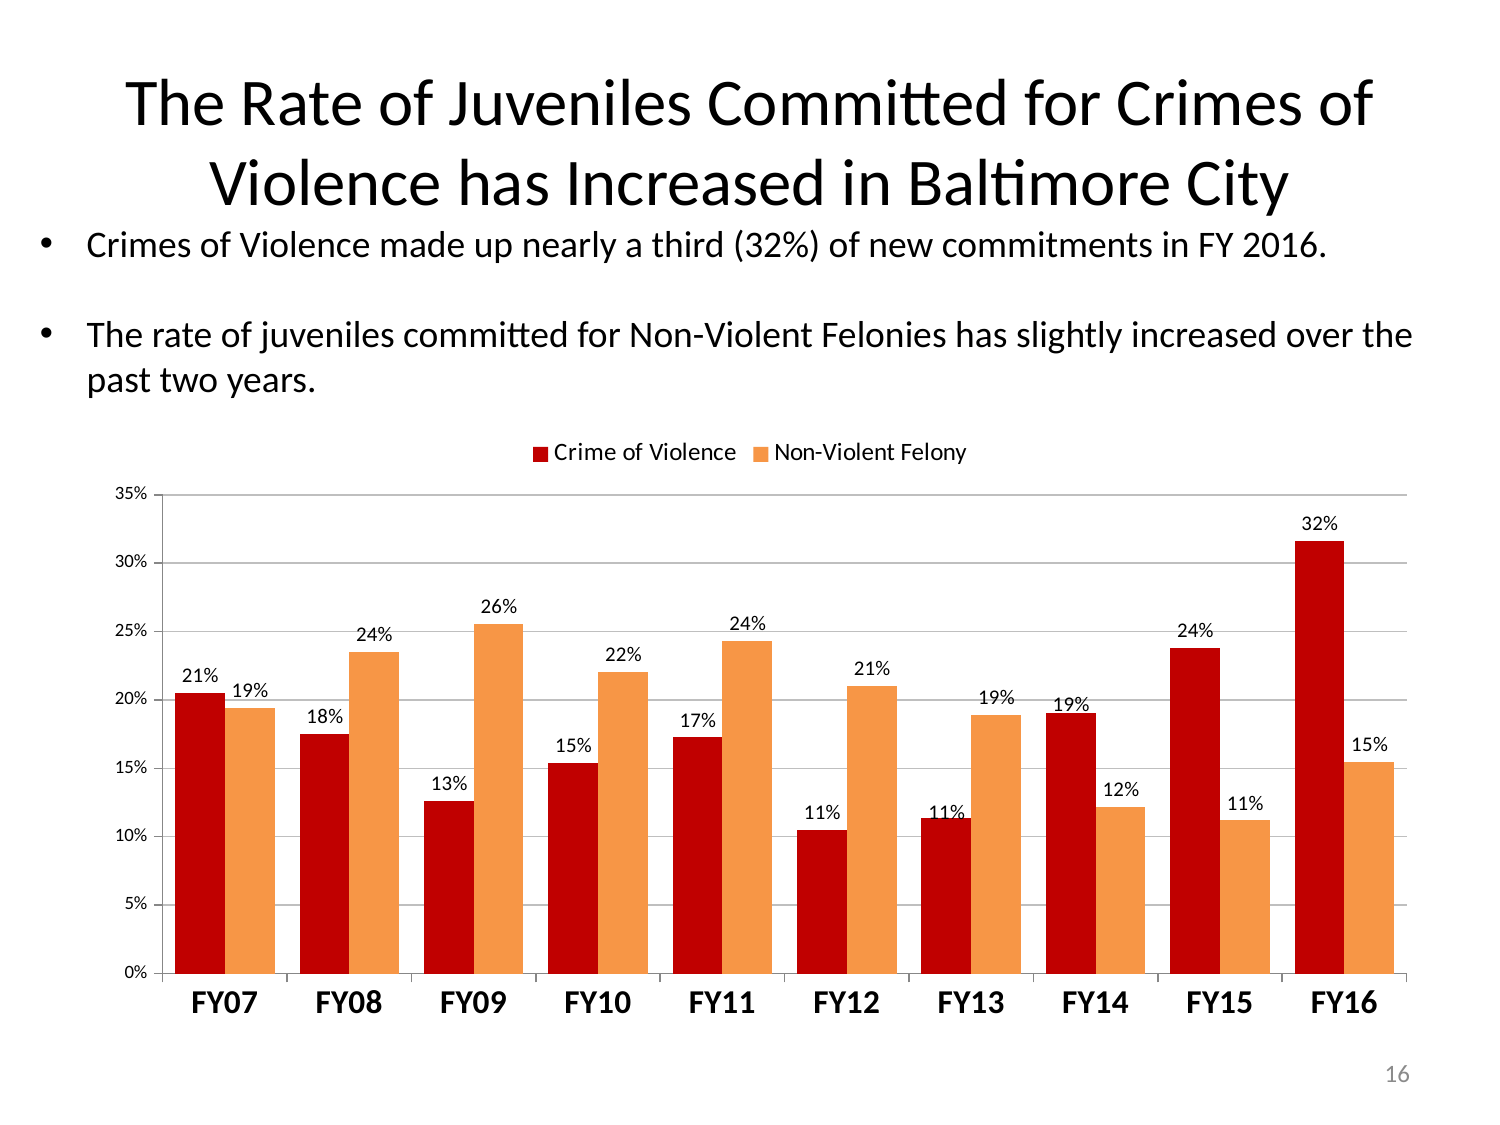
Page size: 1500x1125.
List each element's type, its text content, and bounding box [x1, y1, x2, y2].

title The Rate of Juveniles Committed for Crimes of Violence has Increased in Baltimore City [75, 45, 1425, 212]
chart [74, 424, 1426, 1051]
text_box Crimes of Violence made up nearly a third (32%) of new commitments in FY 2016. The rate of juveniles committed for Non-Violent Felonies has slightly increased over the past two years. [24, 212, 1475, 408]
slide_number 16 [1074, 1058, 1425, 1103]
